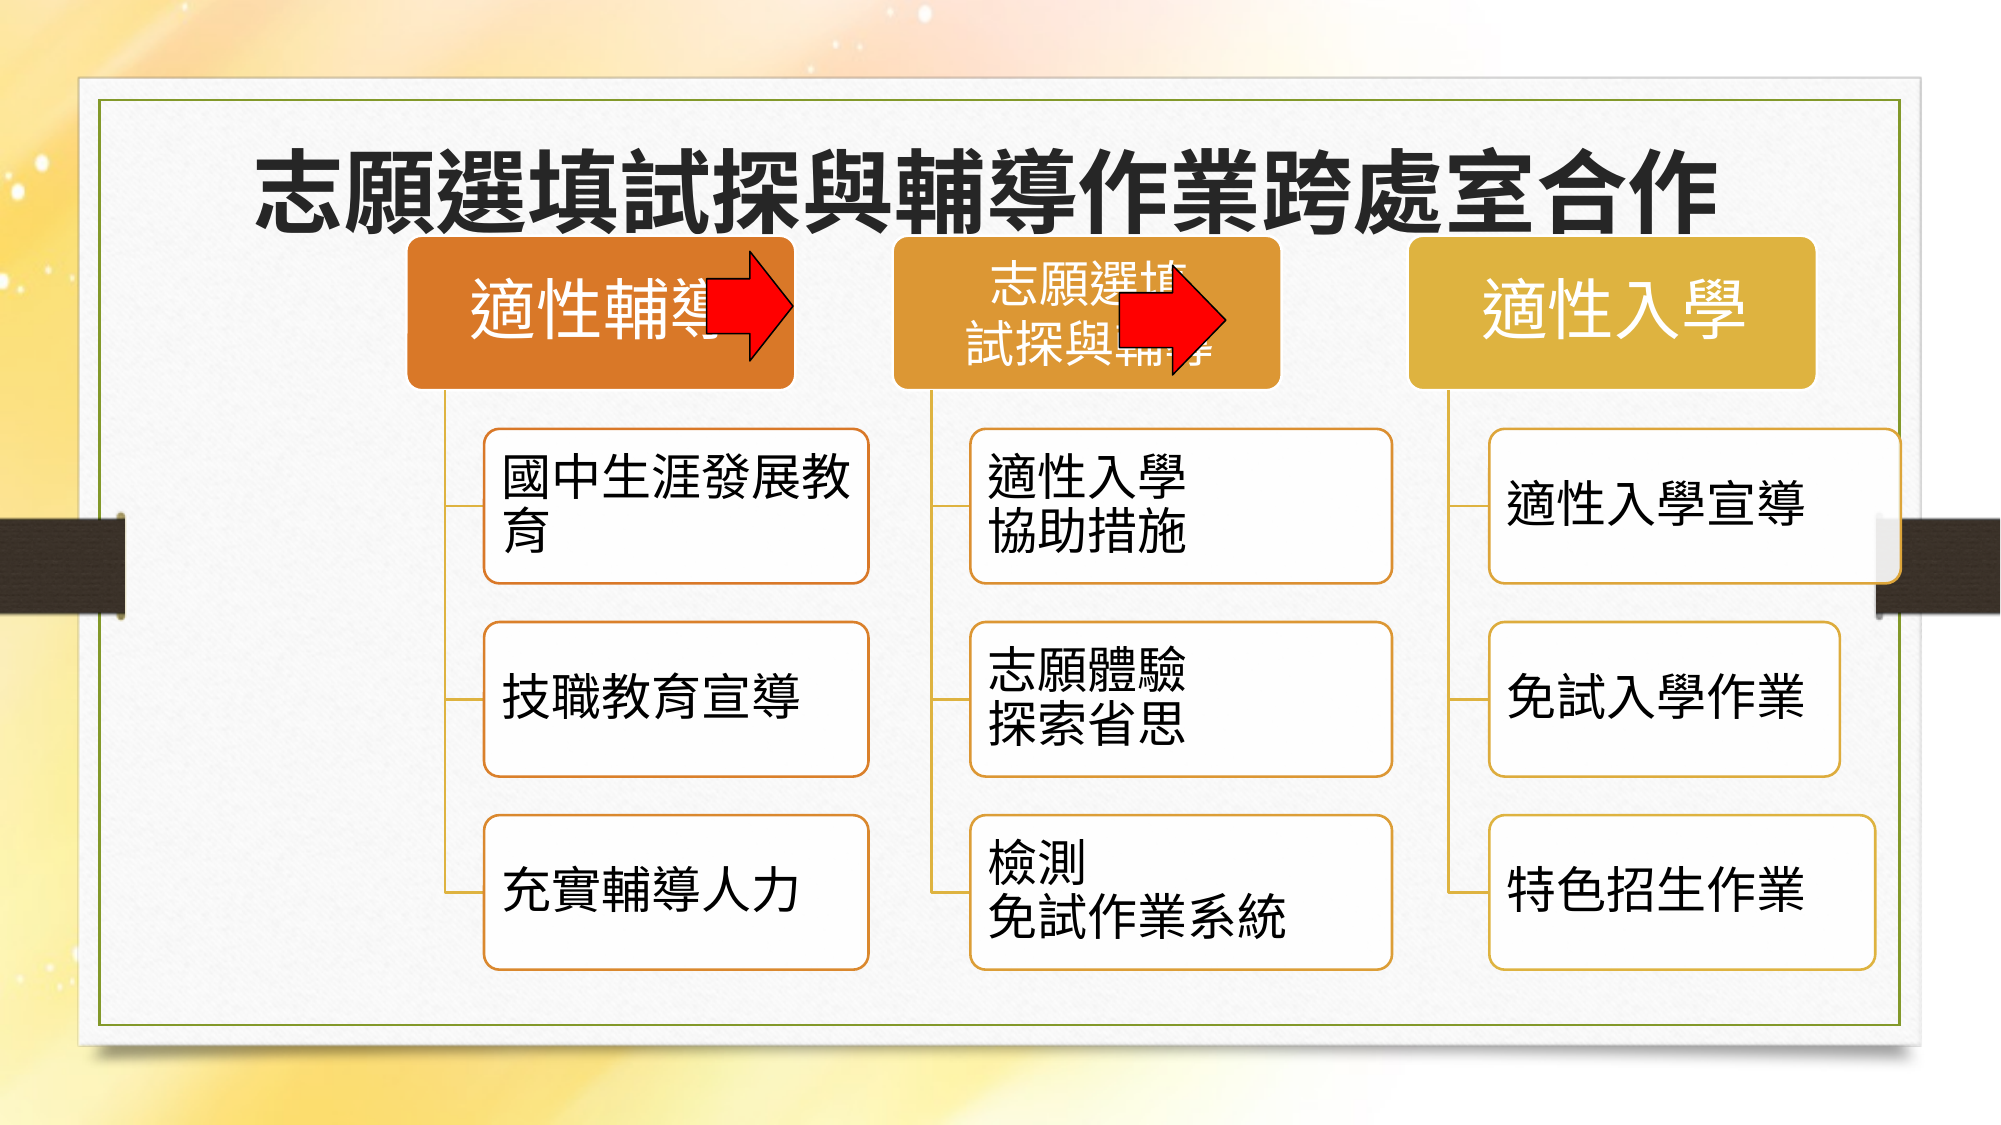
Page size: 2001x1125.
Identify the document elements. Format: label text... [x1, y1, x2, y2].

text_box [194, 235, 1837, 1028]
text_box 志願選填試探與輔導作業跨處室合作 [123, 126, 1849, 345]
picture [0, 0, 2001, 1125]
